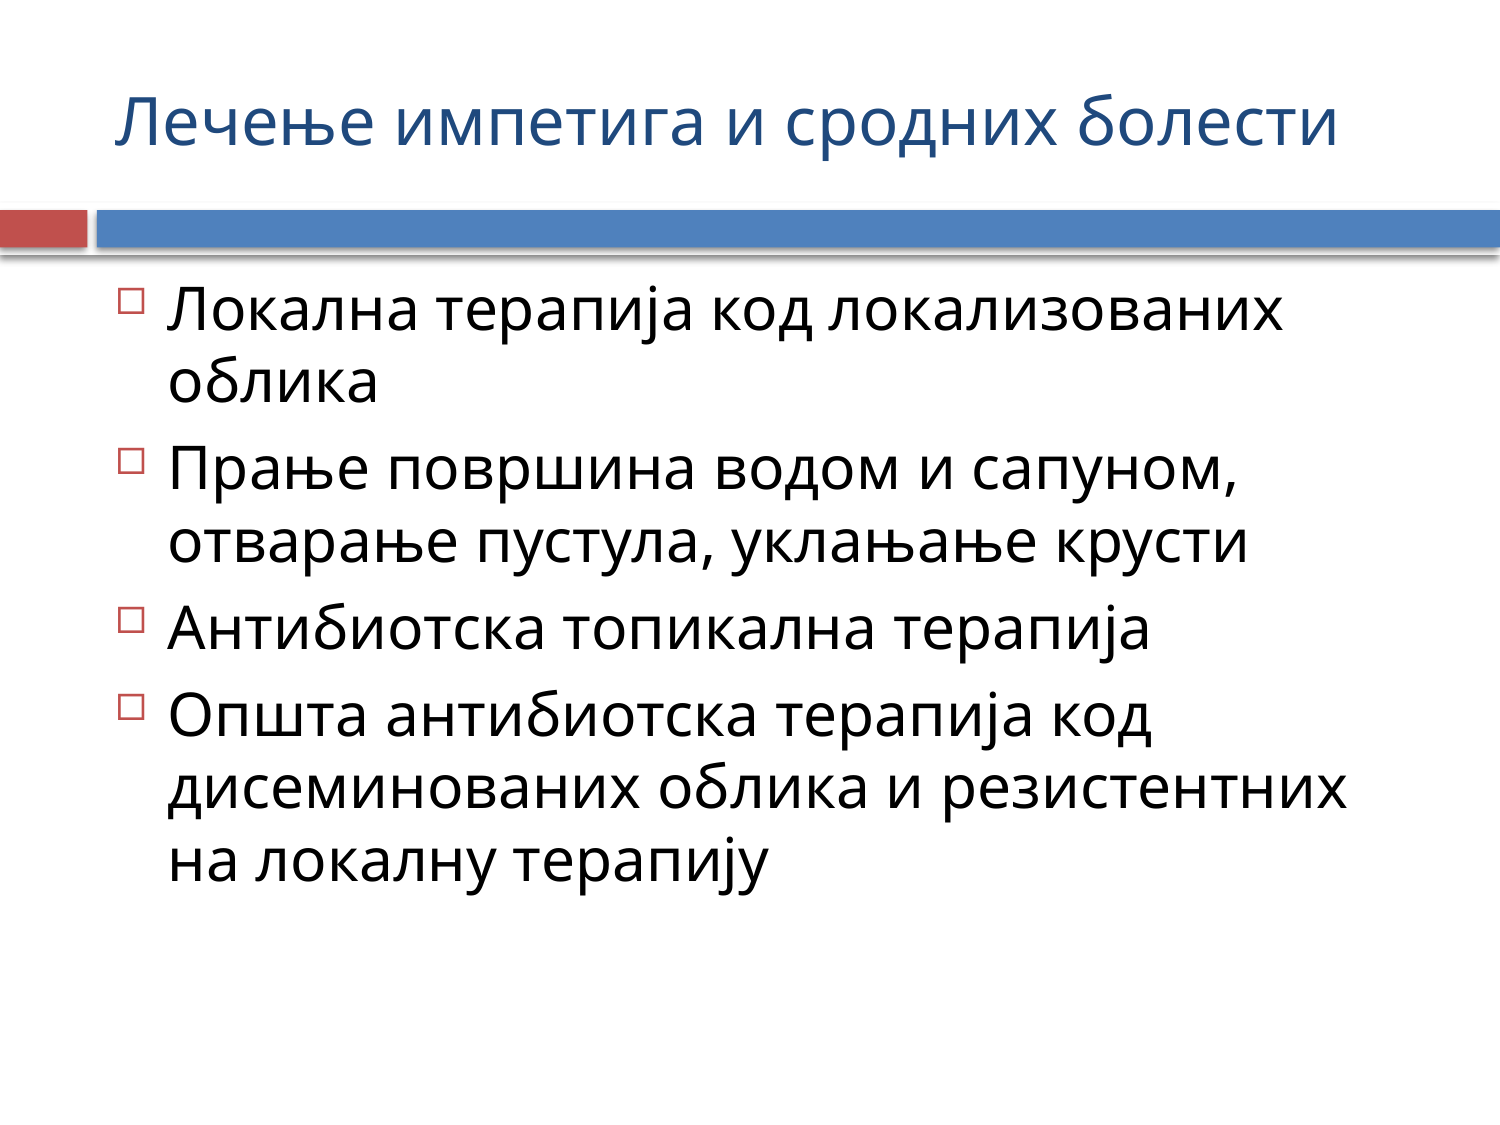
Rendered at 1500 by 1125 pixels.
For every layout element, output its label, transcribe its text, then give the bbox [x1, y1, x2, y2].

title Лечење импетига и сродних болести [100, 37, 1438, 200]
list Локална терапија код локализованих облика Прање површина водом и сапуном, отварање пустула, уклањање крусти Антибиотска топикална терапија Општа антибиотска терапија код дисеминованих облика и резистентних на локалну терапију [100, 262, 1438, 1000]
